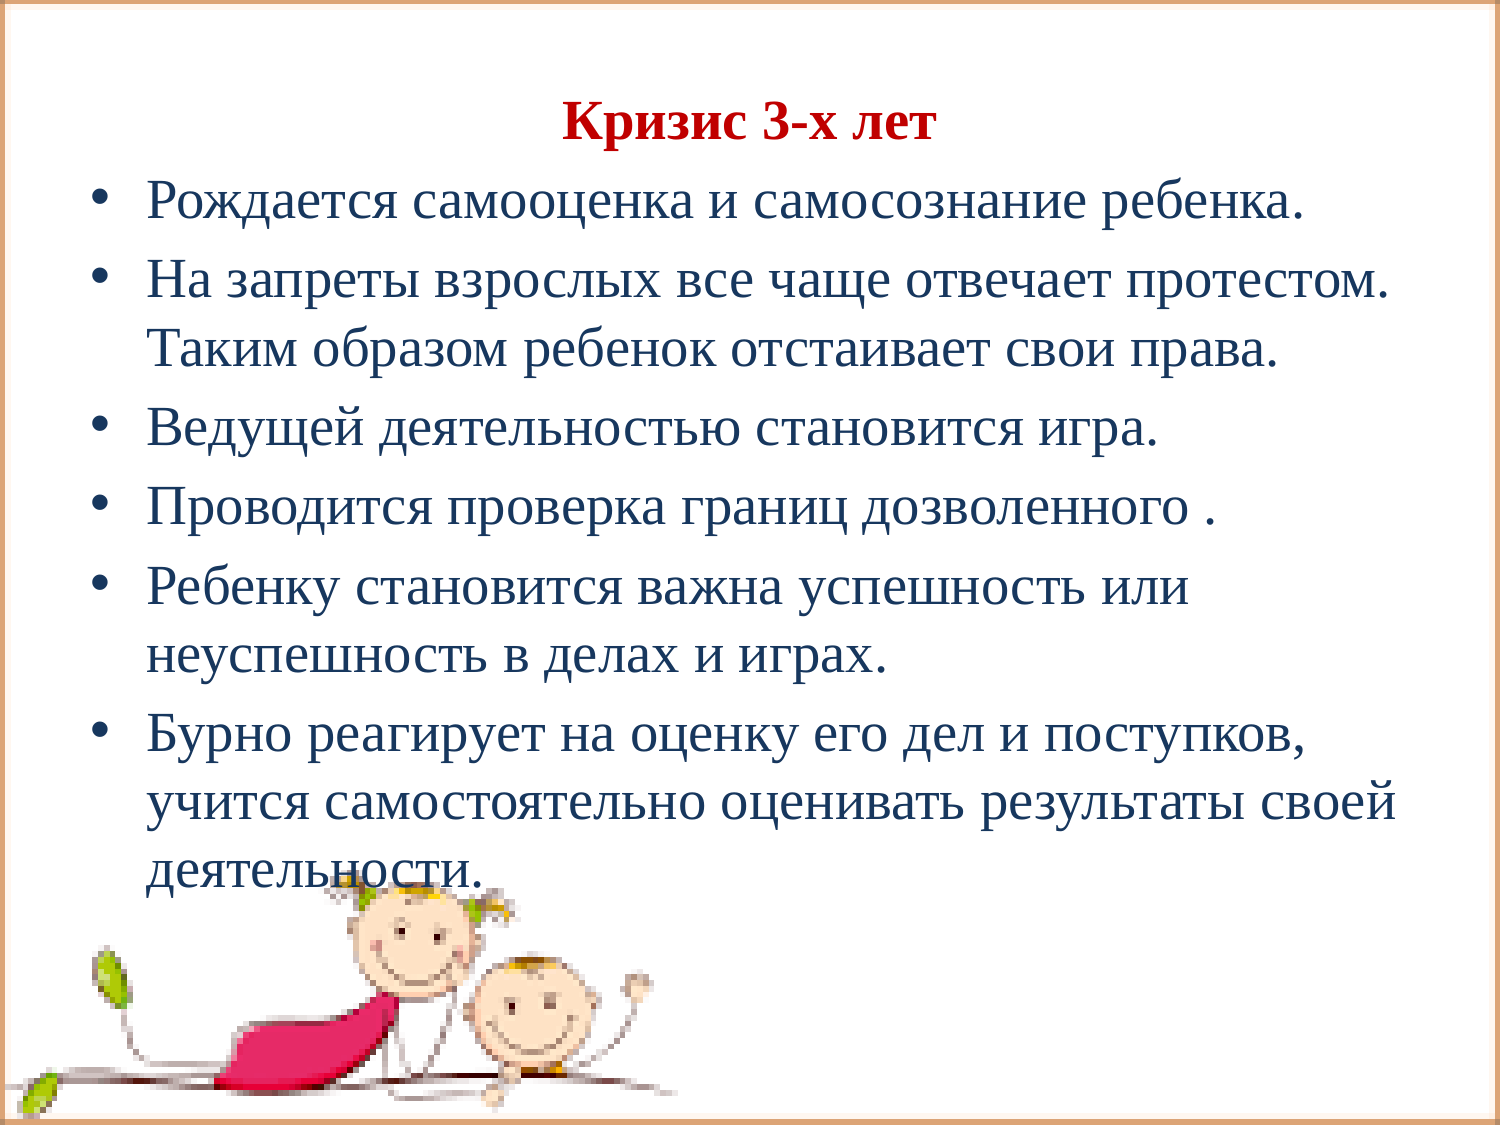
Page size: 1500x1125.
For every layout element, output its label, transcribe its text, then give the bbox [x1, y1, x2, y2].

picture [0, 0, 1500, 1125]
list Кризис 3-х лет Рождается самооценка и самосознание ребенка. На запреты взрослых все чаще отвечает протестом. Таким образом ребенок отстаивает свои права. Ведущей деятельностью становится игра. Проводится проверка границ дозволенного . Ребенку становится важна успешность или неуспешность в делах и играх. Бурно реагирует на оценку его дел и поступков, учится самостоятельно оценивать результаты своей деятельности. [75, 75, 1425, 1005]
